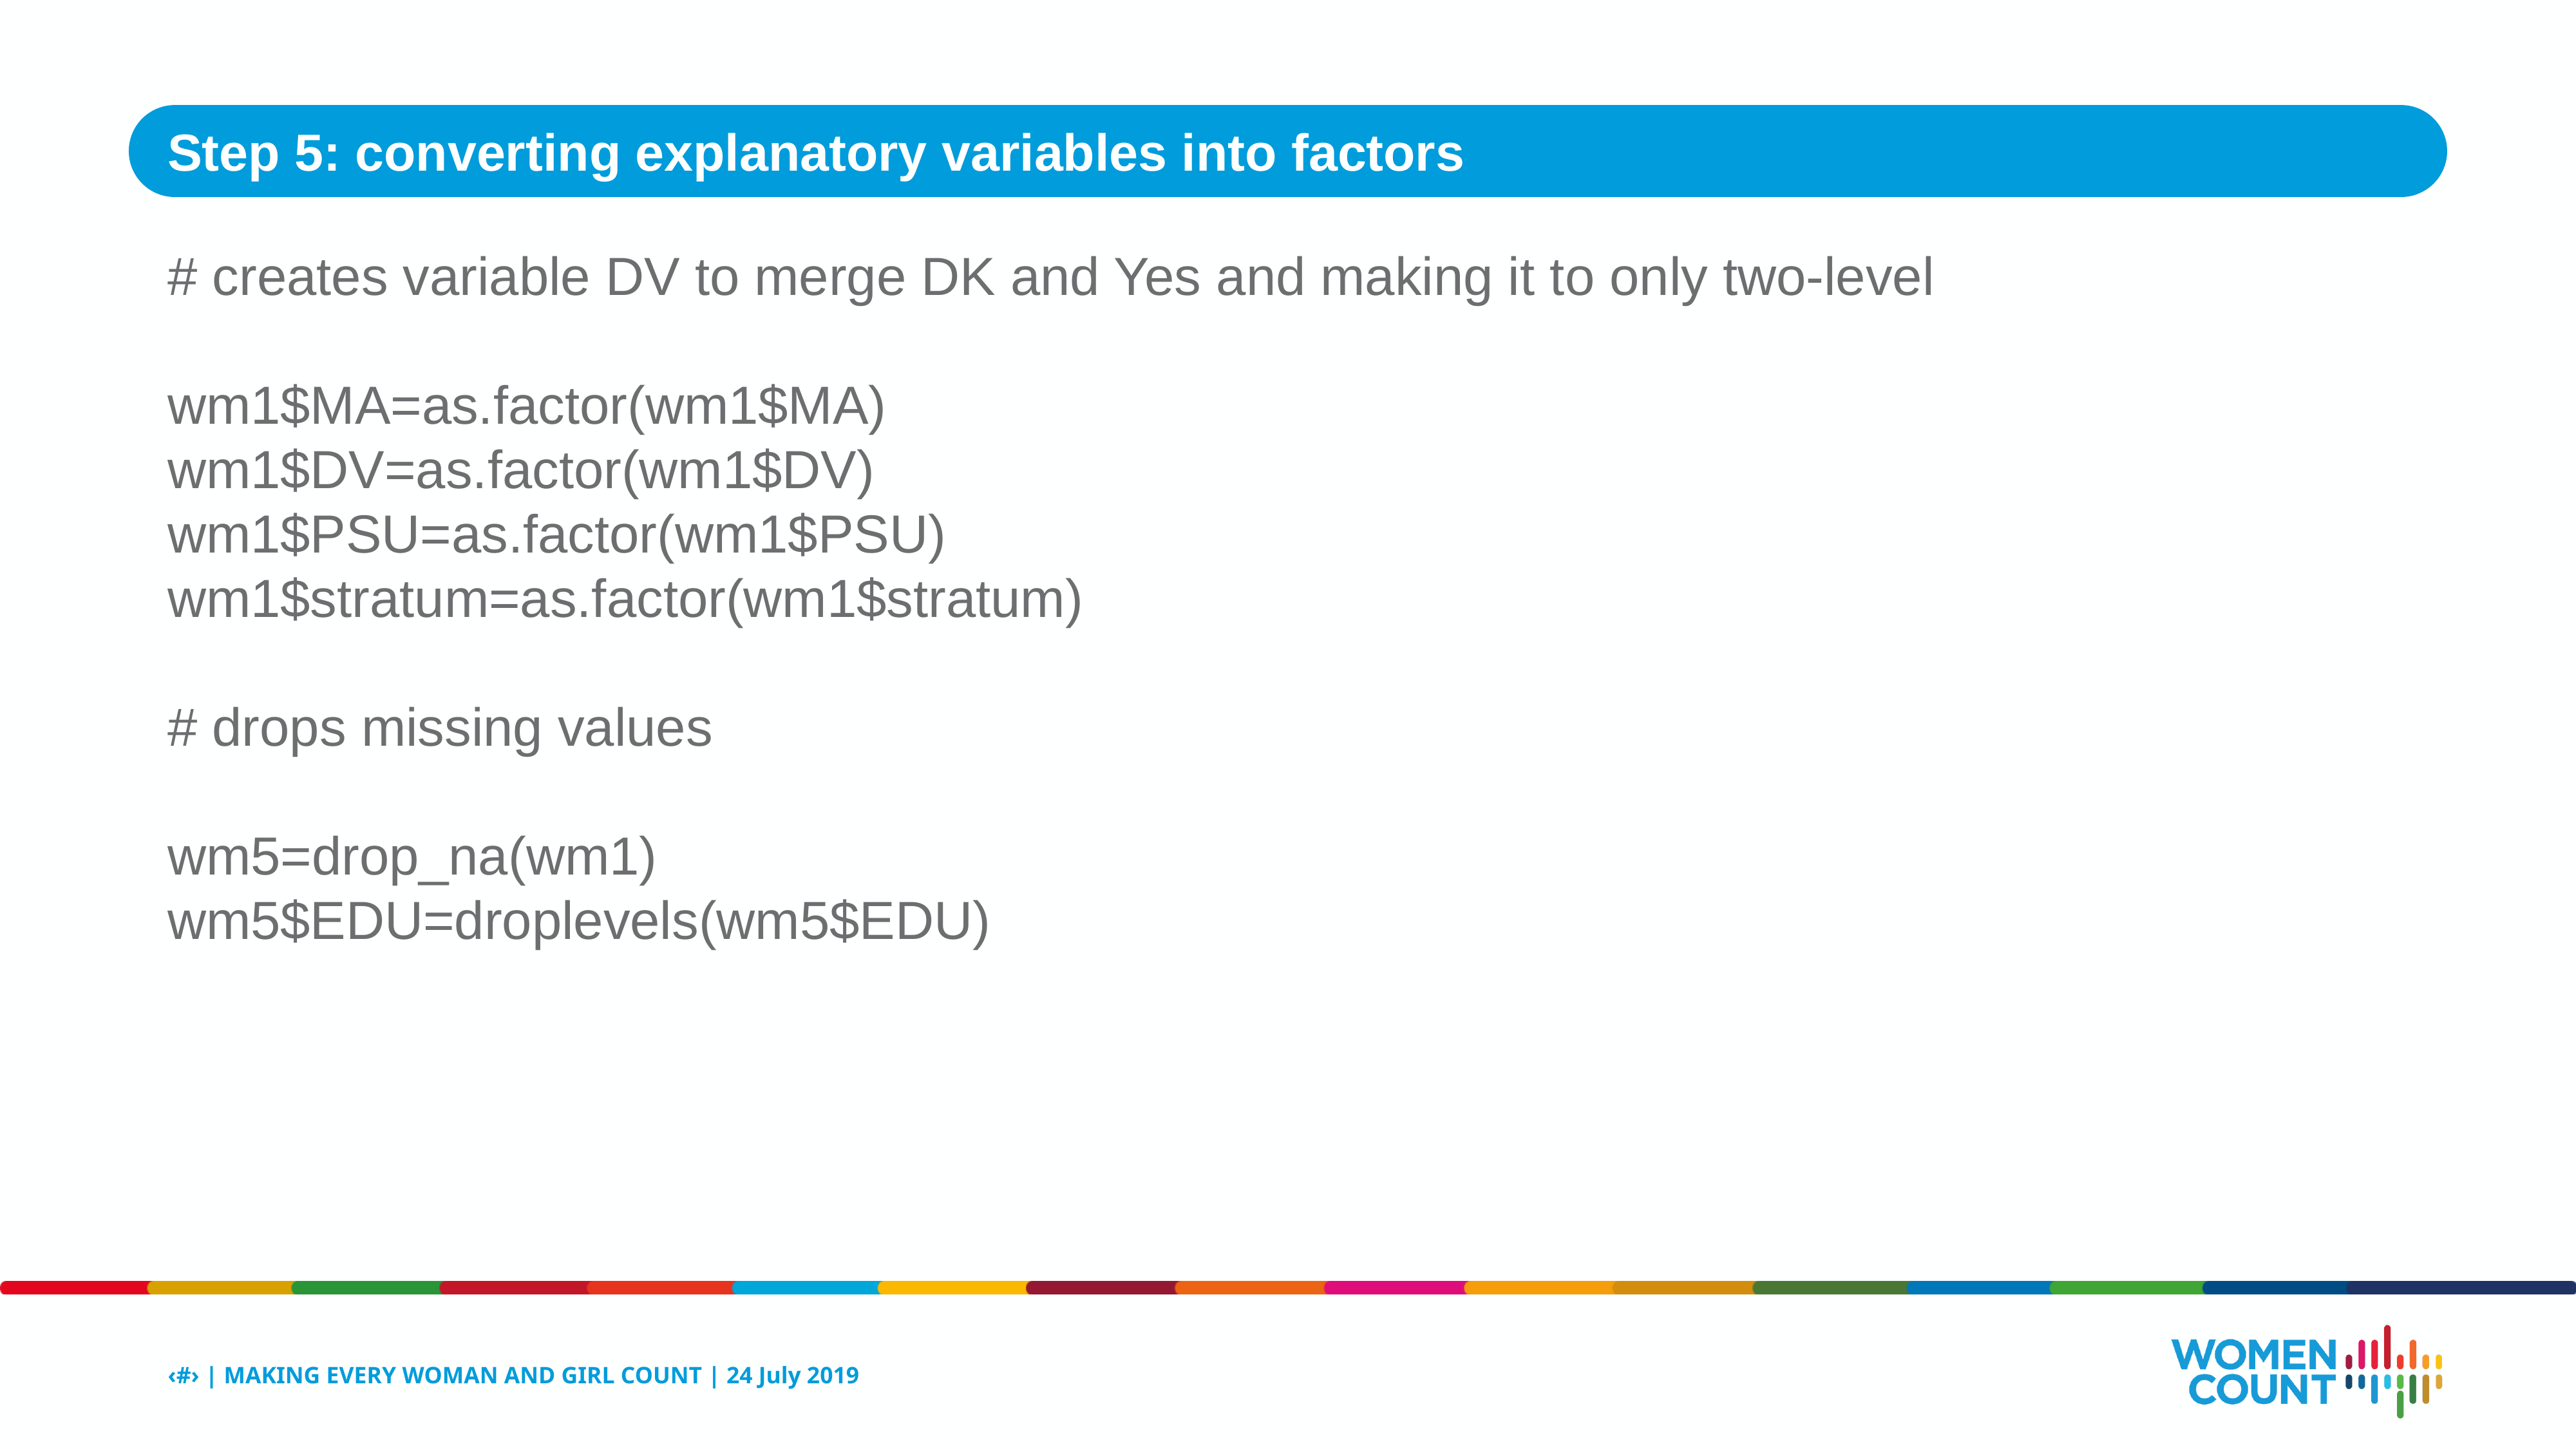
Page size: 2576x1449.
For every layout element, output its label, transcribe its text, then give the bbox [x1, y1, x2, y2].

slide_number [167, 1360, 1542, 1388]
list Step 5: converting explanatory variables into factors [167, 119, 2411, 182]
list # creates variable DV to merge DK and Yes and making it to only two-level wm1$MA=as.factor(wm1$MA) wm1$DV=as.factor(wm1$DV) wm1$PSU=as.factor(wm1$PSU) wm1$stratum=as.factor(wm1$stratum) # drops missing values wm5=drop_na(wm1) wm5$EDU=droplevels(wm5$EDU) [167, 241, 2109, 1087]
